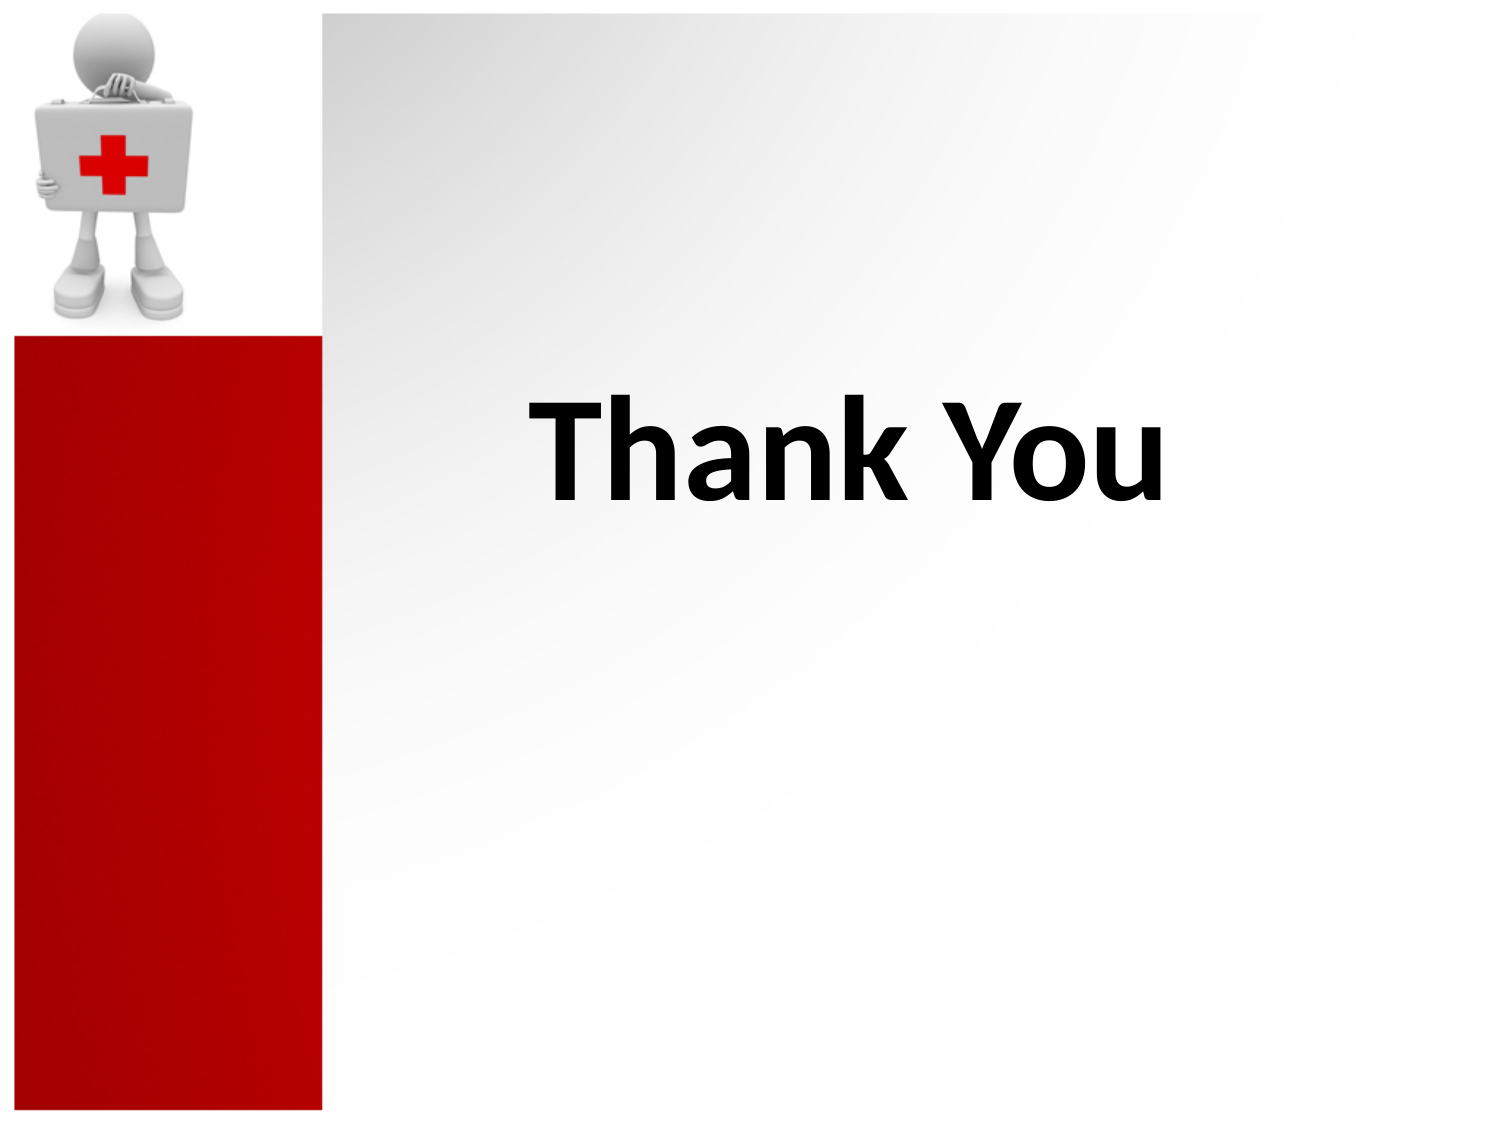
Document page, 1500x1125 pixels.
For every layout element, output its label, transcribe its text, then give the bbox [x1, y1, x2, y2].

picture [0, 0, 1500, 1125]
list Thank You [399, 387, 1300, 538]
